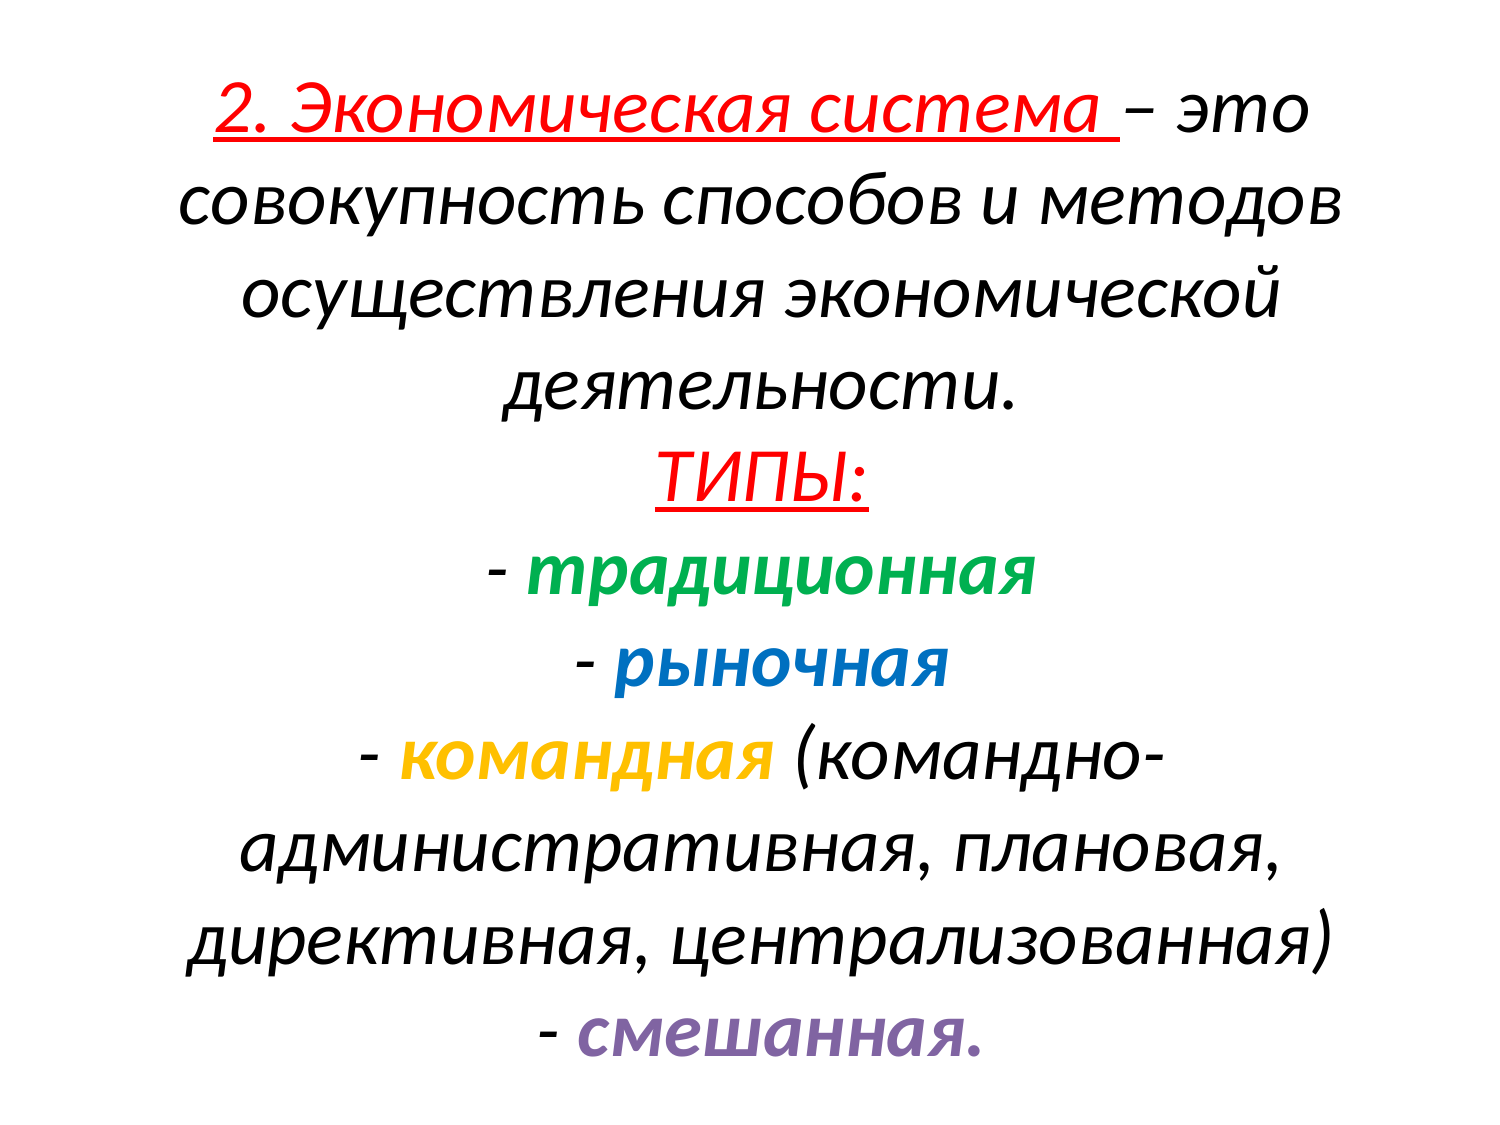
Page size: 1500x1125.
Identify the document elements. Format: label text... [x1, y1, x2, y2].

title 2. Экономическая система – это совокупность способов и методов осуществления экономической деятельности. ТИПЫ: - традиционная - рыночная - командная (командно-административная, плановая, директивная, централизованная) - смешанная. [41, 45, 1483, 1083]
